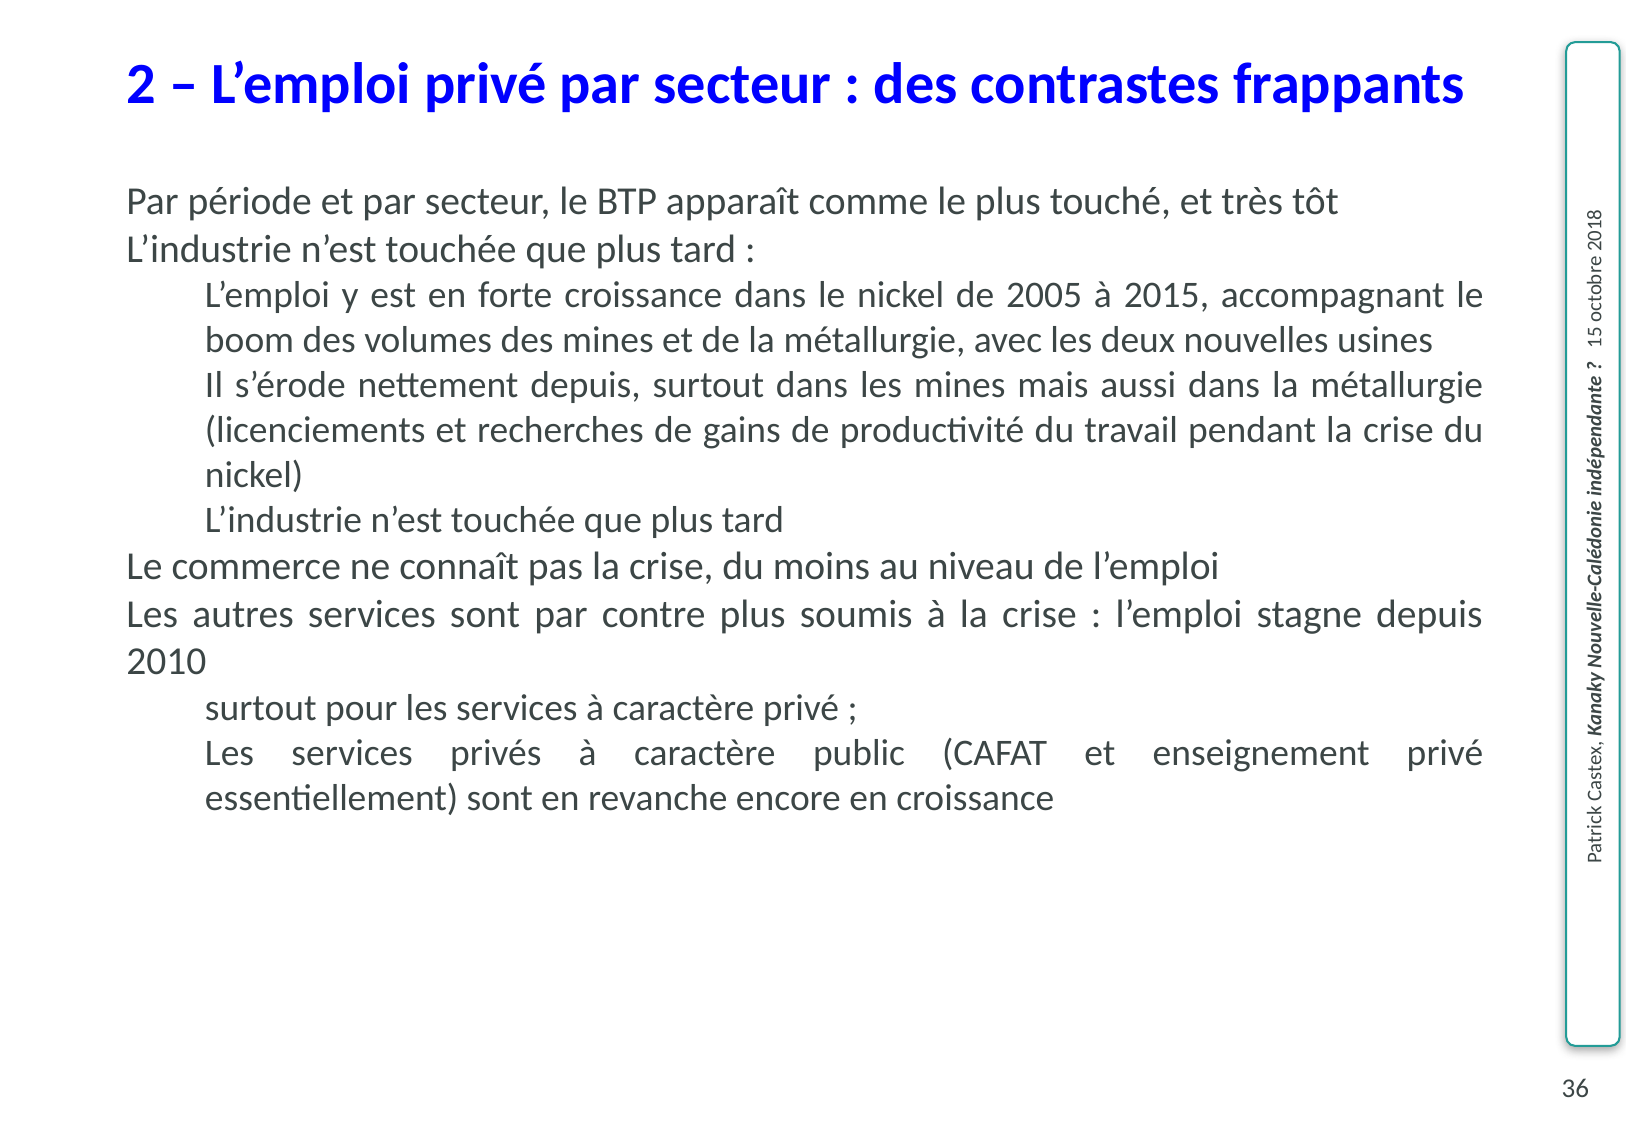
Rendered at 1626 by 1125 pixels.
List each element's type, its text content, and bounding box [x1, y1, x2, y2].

list Par période et par secteur, le BTP apparaît comme le plus touché, et très tôt L’industrie n’est touchée que plus tard : L’emploi y est en forte croissance dans le nickel de 2005 à 2015, accompagnant le boom des volumes des mines et de la métallurgie, avec les deux nouvelles usines Il s’érode nettement depuis, surtout dans les mines mais aussi dans la métallurgie (licenciements et recherches de gains de productivité du travail pendant la crise du nickel) L’industrie n’est touchée que plus tard Le commerce ne connaît pas la crise, du moins au niveau de l’emploi Les autres services sont par contre plus soumis à la crise : l’emploi stagne depuis 2010 surtout pour les services à caractère privé ; Les services privés à caractère public (CAFAT et enseignement privé essentiellement) sont en revanche encore en croissance [111, 167, 1500, 1064]
title 2 – L’emploi privé par secteur : des contrastes frappants [111, 37, 1576, 148]
